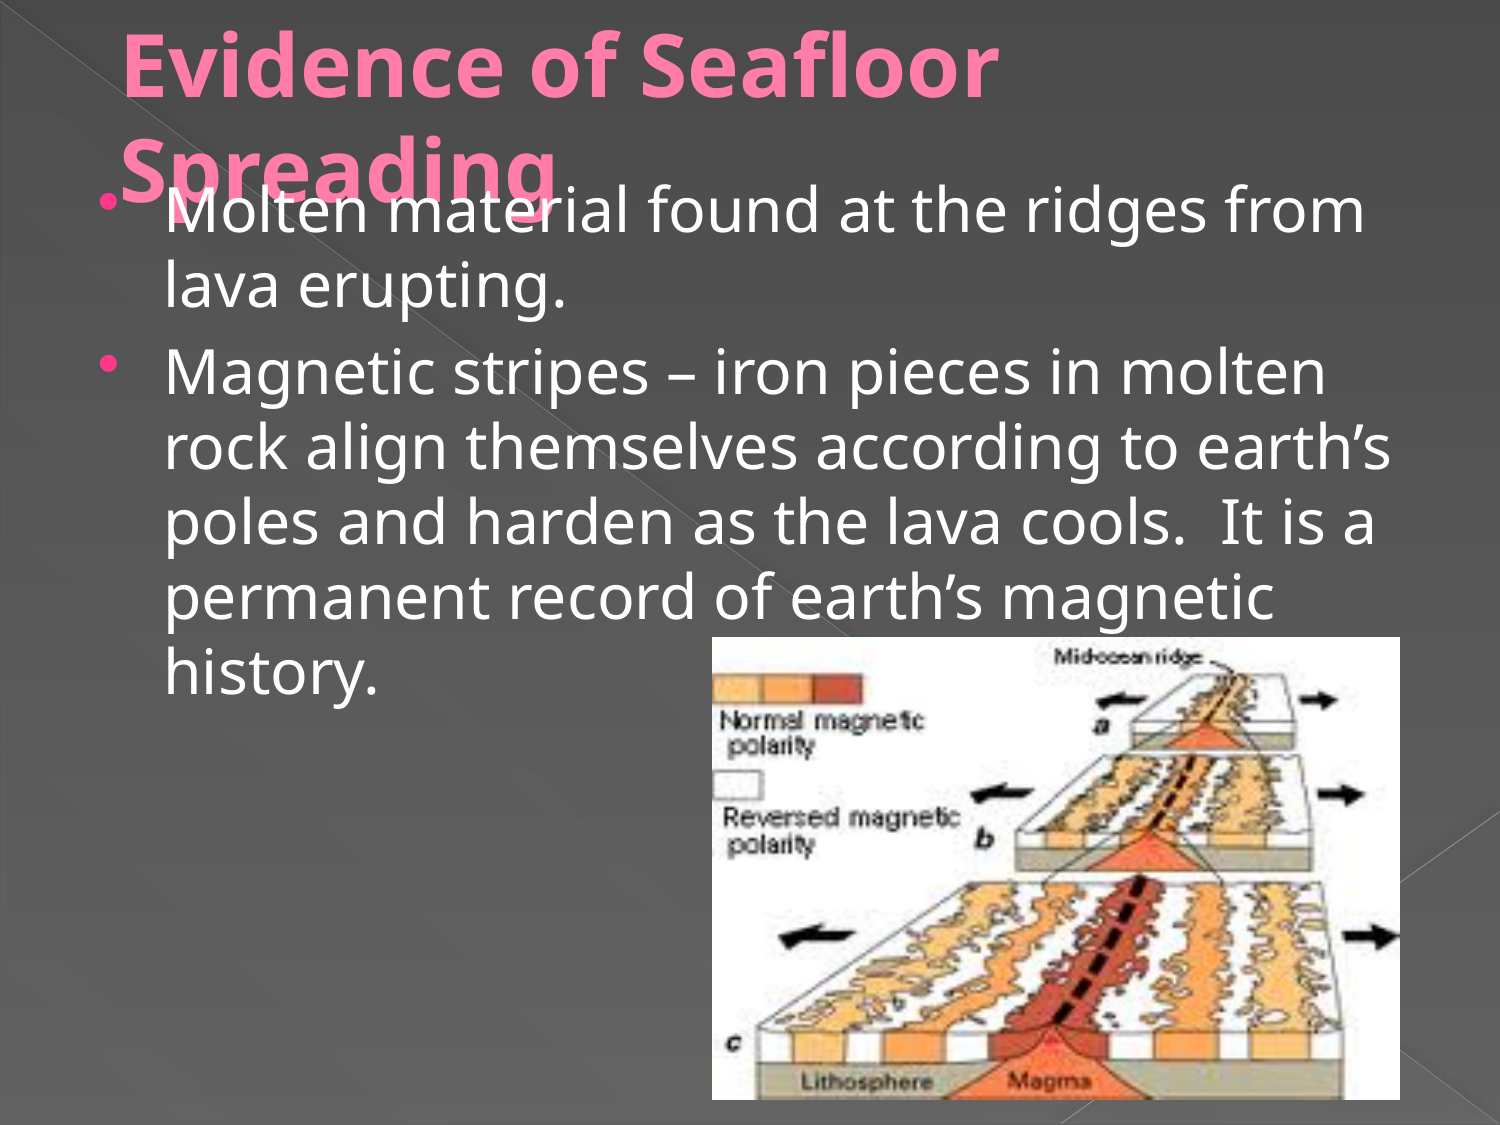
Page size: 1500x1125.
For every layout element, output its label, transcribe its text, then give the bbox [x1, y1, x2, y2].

picture [712, 637, 1401, 1101]
title Evidence of Seafloor Spreading [24, 0, 1463, 230]
list Molten material found at the ridges from lava erupting. Magnetic stripes – iron pieces in molten rock align themselves according to earth’s poles and harden as the lava cools. It is a permanent record of earth’s magnetic history. [75, 162, 1425, 913]
